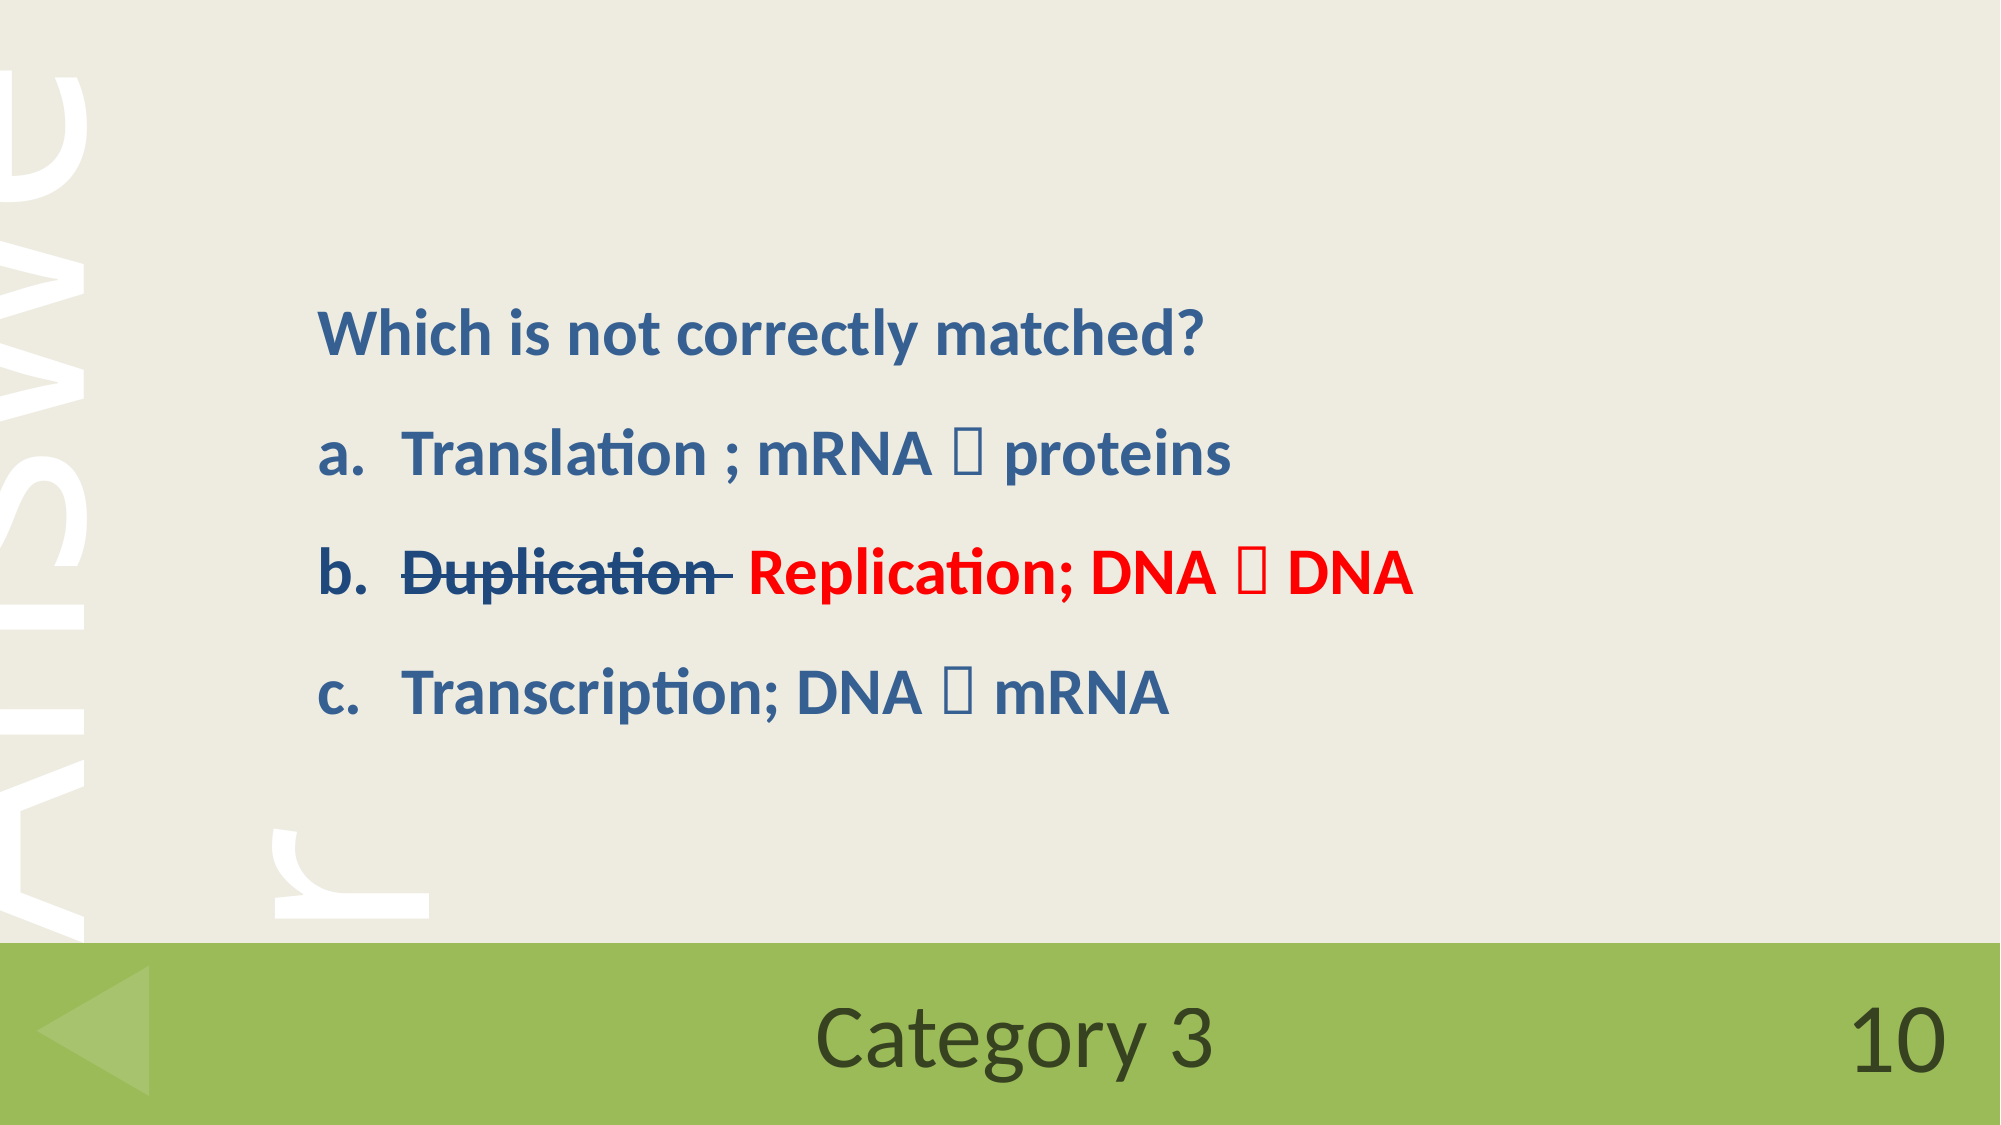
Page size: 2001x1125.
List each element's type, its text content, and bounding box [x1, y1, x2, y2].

title Category 3 [115, 937, 1916, 1125]
list Which is not correctly matched? Translation ; mRNA  proteins Duplication Replication; DNA  DNA Transcription; DNA  mRNA [302, 130, 1874, 847]
list 10 [1916, 967, 1963, 1097]
